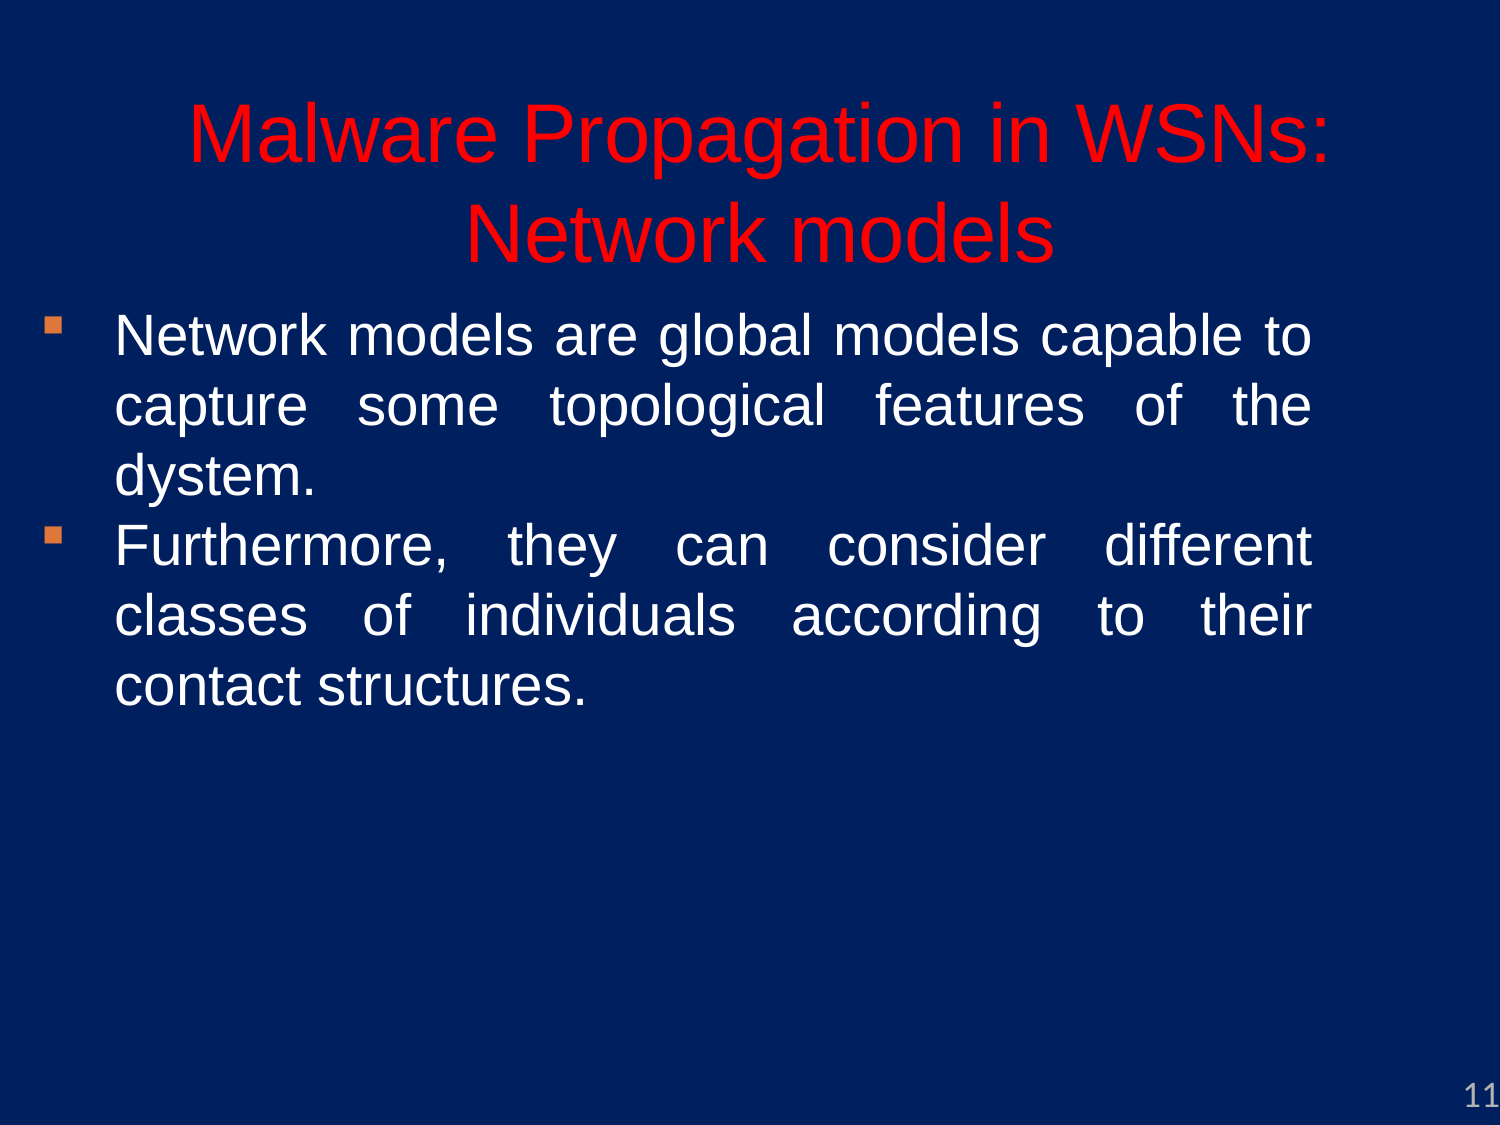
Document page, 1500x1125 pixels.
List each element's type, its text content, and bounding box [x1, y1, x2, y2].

text_box Network models are global models capable to capture some topological features of the dystem. Furthermore, they can consider different classes of individuals according to their contact structures. [37, 297, 1313, 718]
slide_number 11 [1437, 1069, 1500, 1125]
title Malware Propagation in WSNs: Network models [44, 53, 1456, 279]
